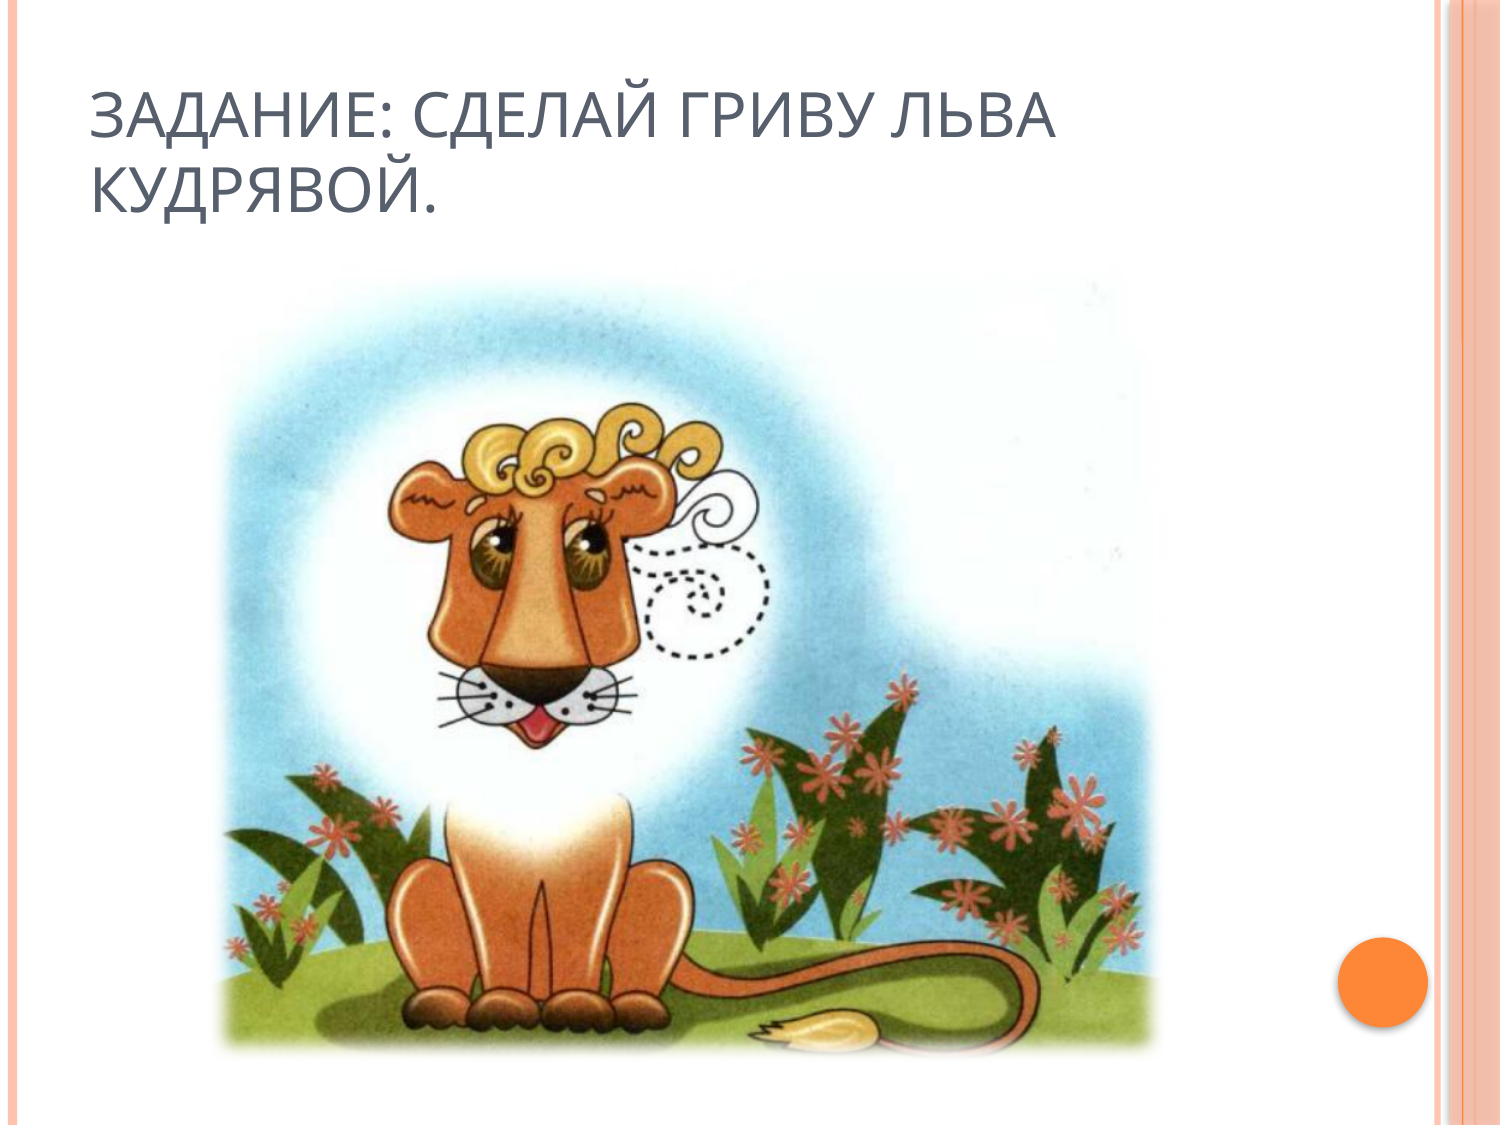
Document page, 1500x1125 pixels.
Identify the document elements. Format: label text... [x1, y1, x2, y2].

title Задание: Сделай гриву льва кудрявой. [75, 45, 1300, 233]
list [209, 261, 1166, 1063]
